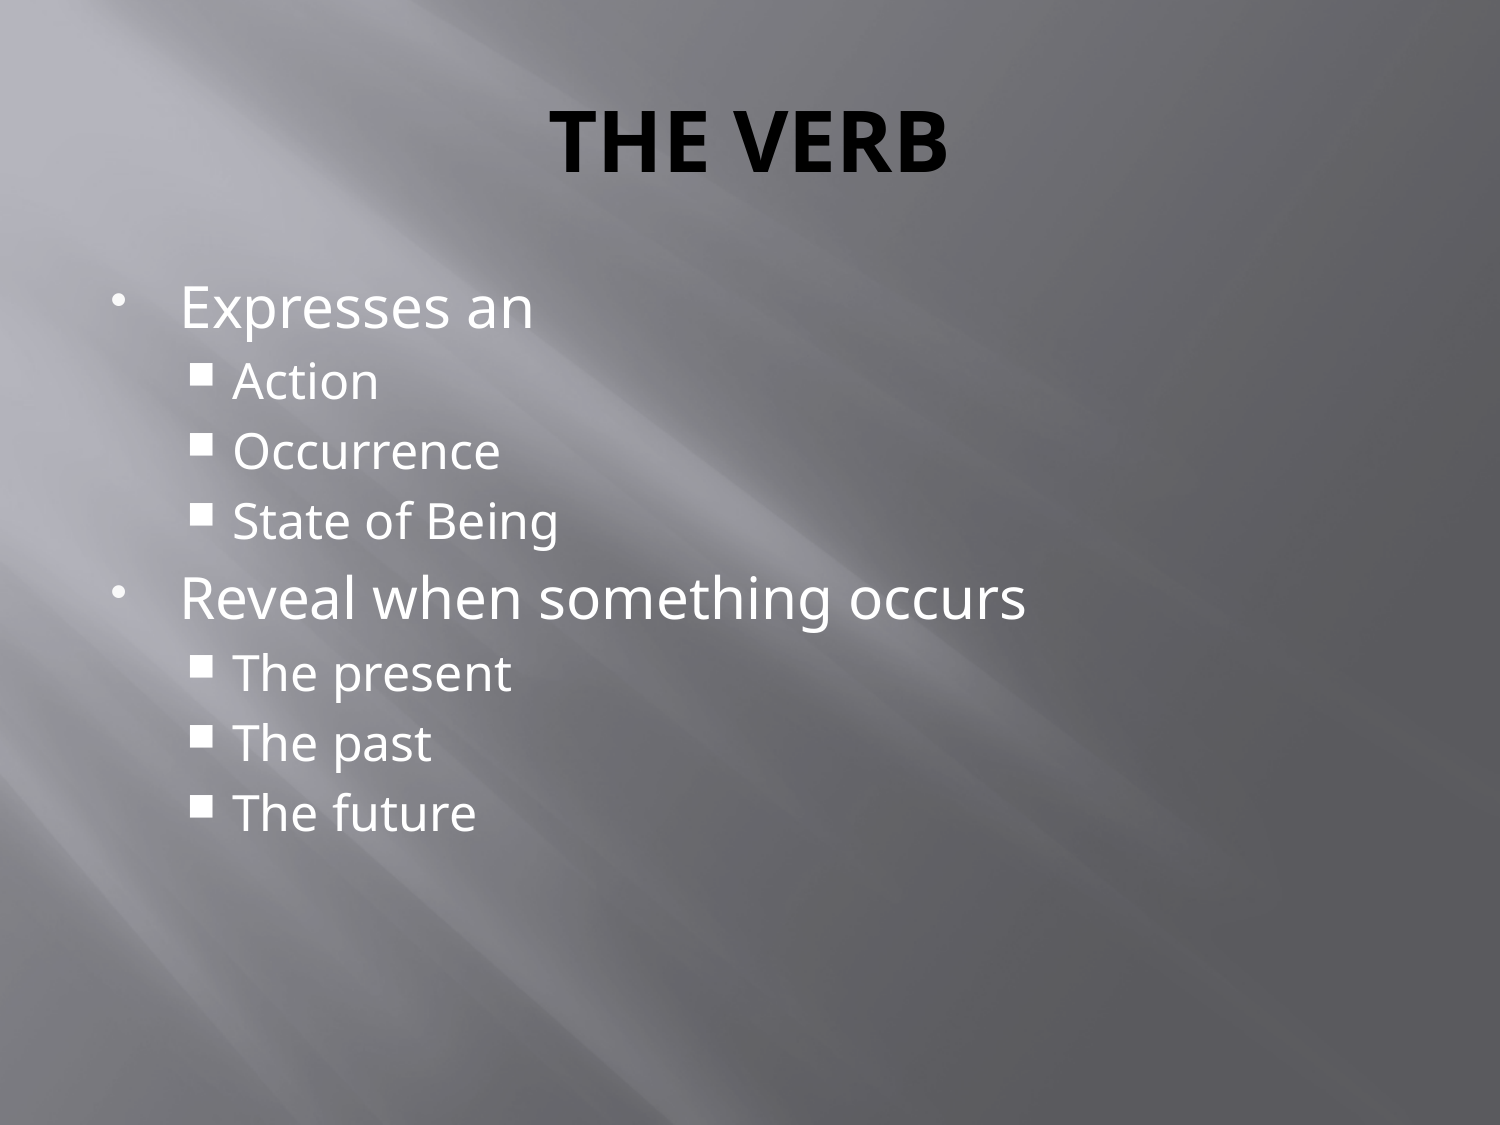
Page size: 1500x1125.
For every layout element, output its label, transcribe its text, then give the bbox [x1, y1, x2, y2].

list Expresses an Action Occurrence State of Being Reveal when something occurs The present The past The future [75, 262, 1425, 1035]
title THE VERB [75, 45, 1425, 233]
